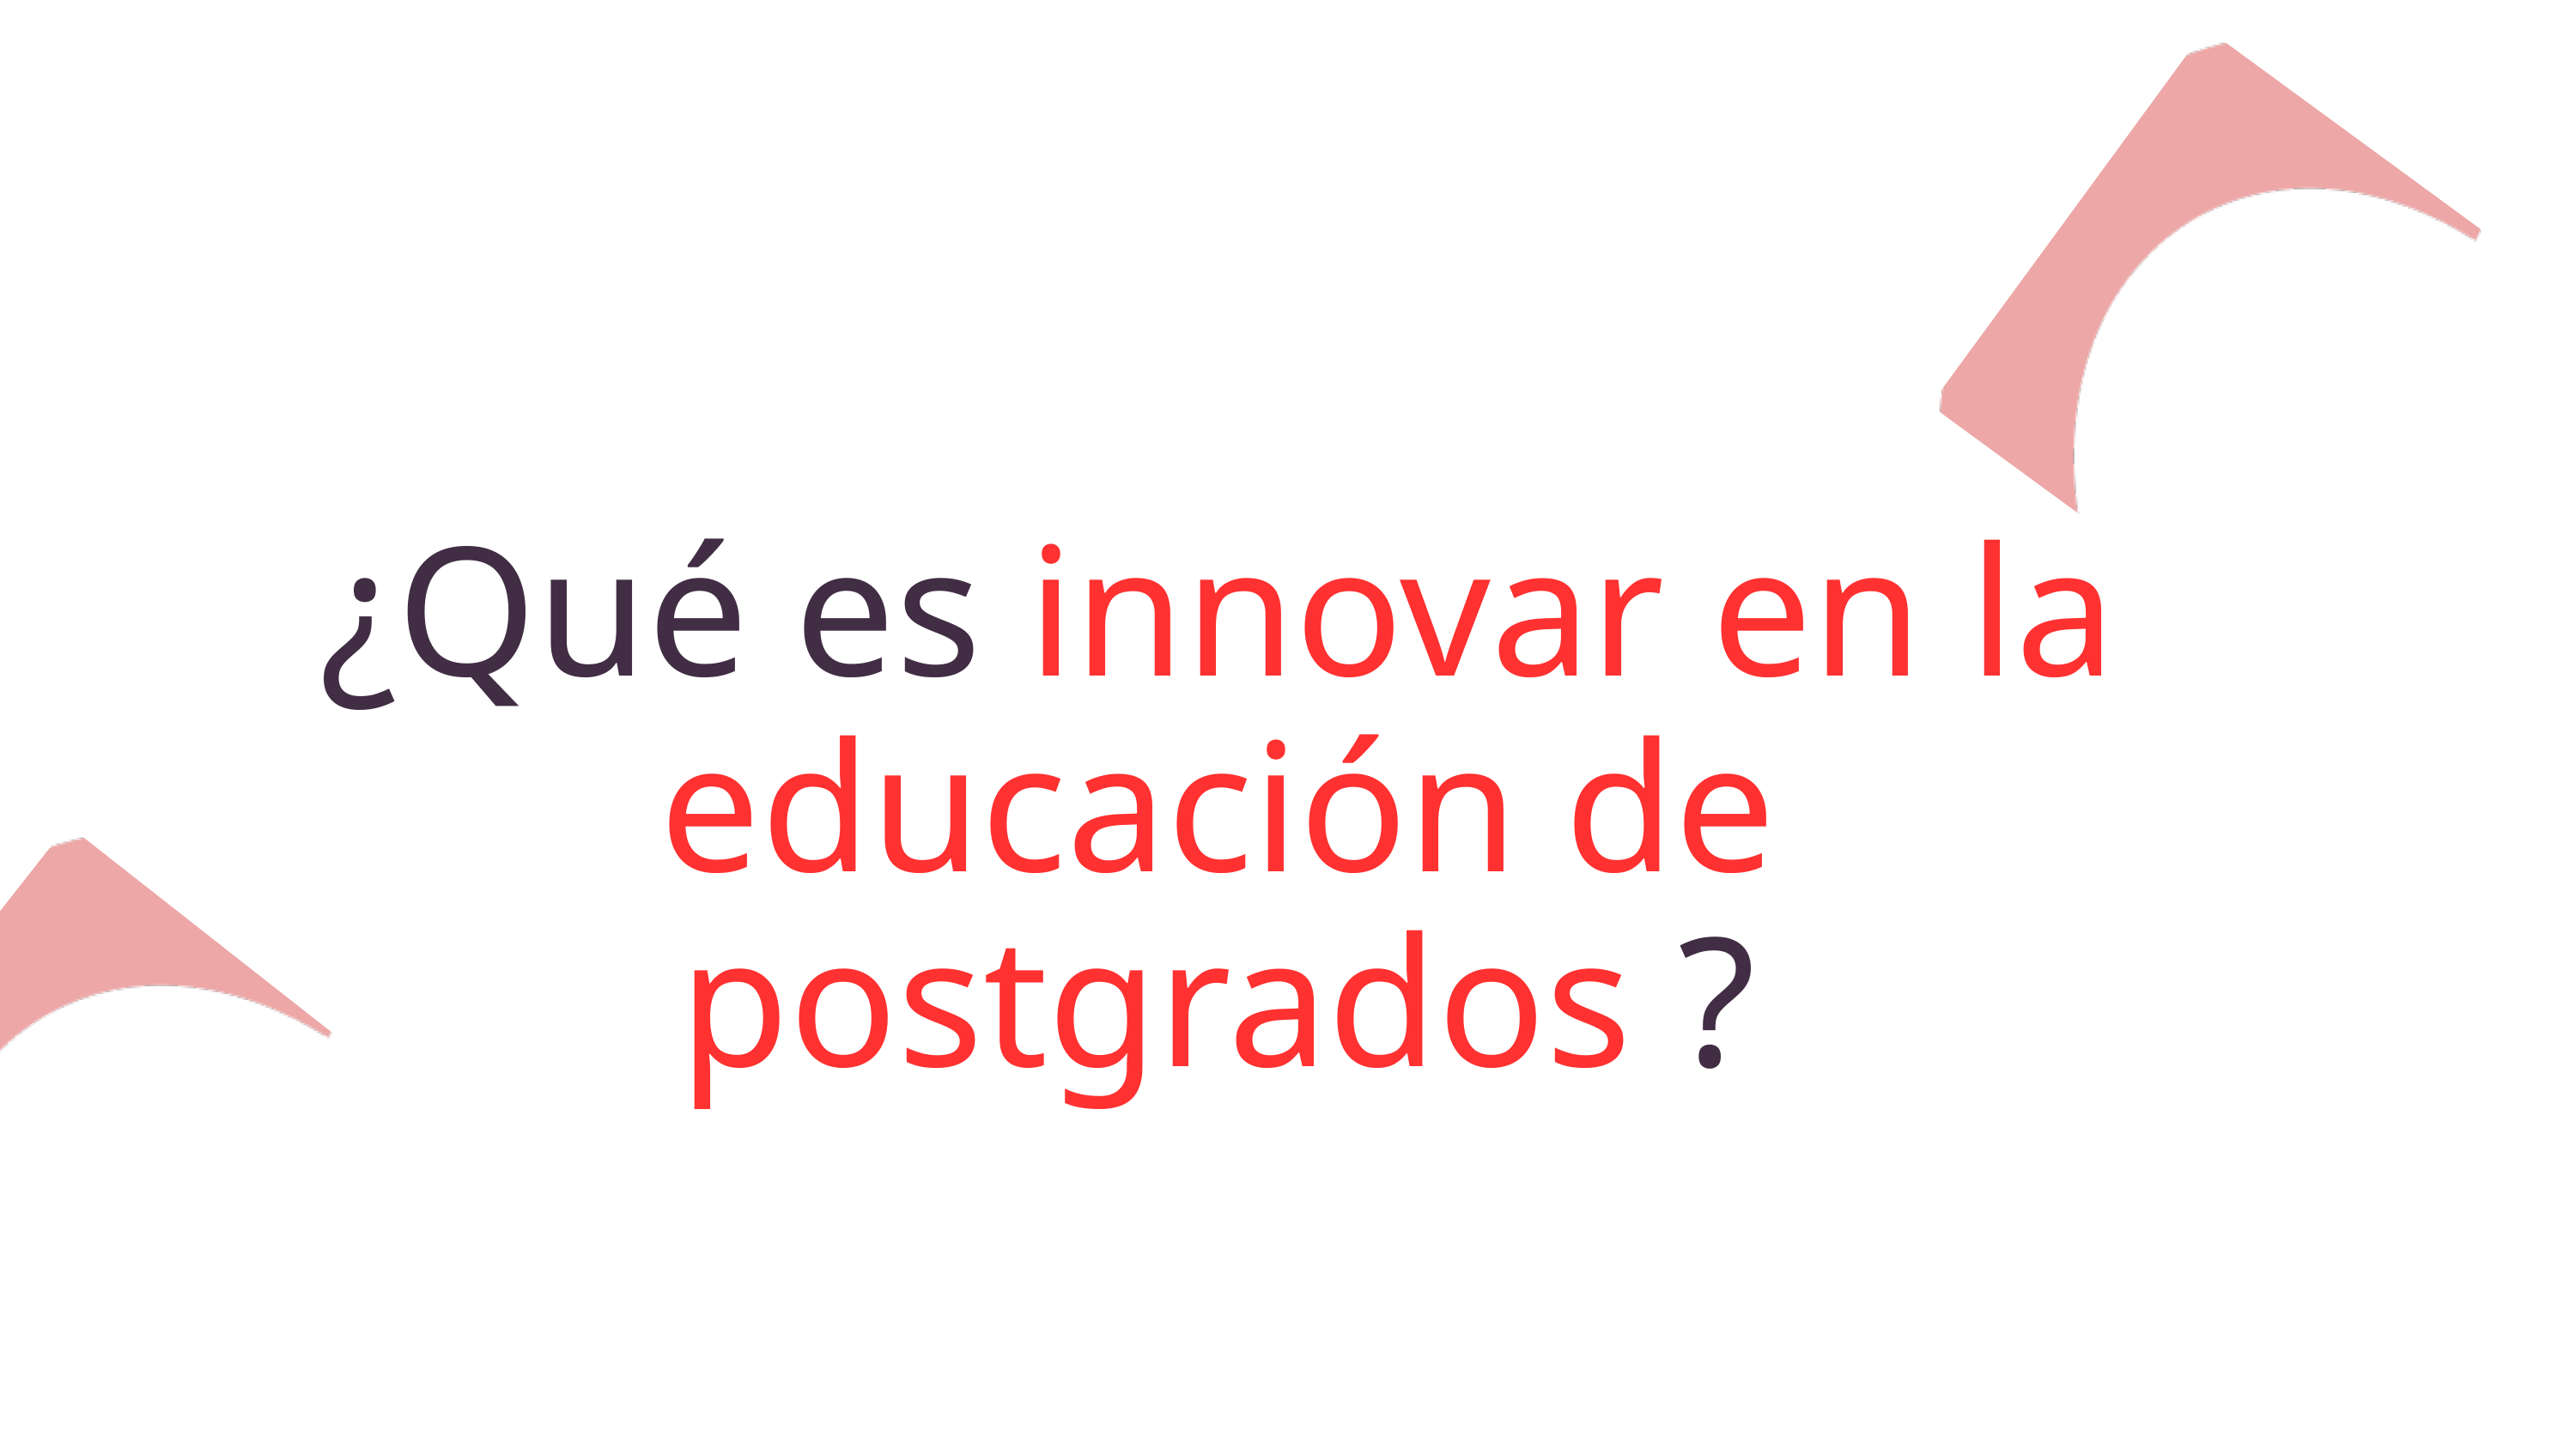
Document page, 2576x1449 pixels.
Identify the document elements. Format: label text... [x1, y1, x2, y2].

text_box ¿Qué es innovar en la educación de postgrados ? [253, 519, 2182, 1106]
text_box [1930, 28, 2542, 651]
text_box [0, 825, 395, 1449]
